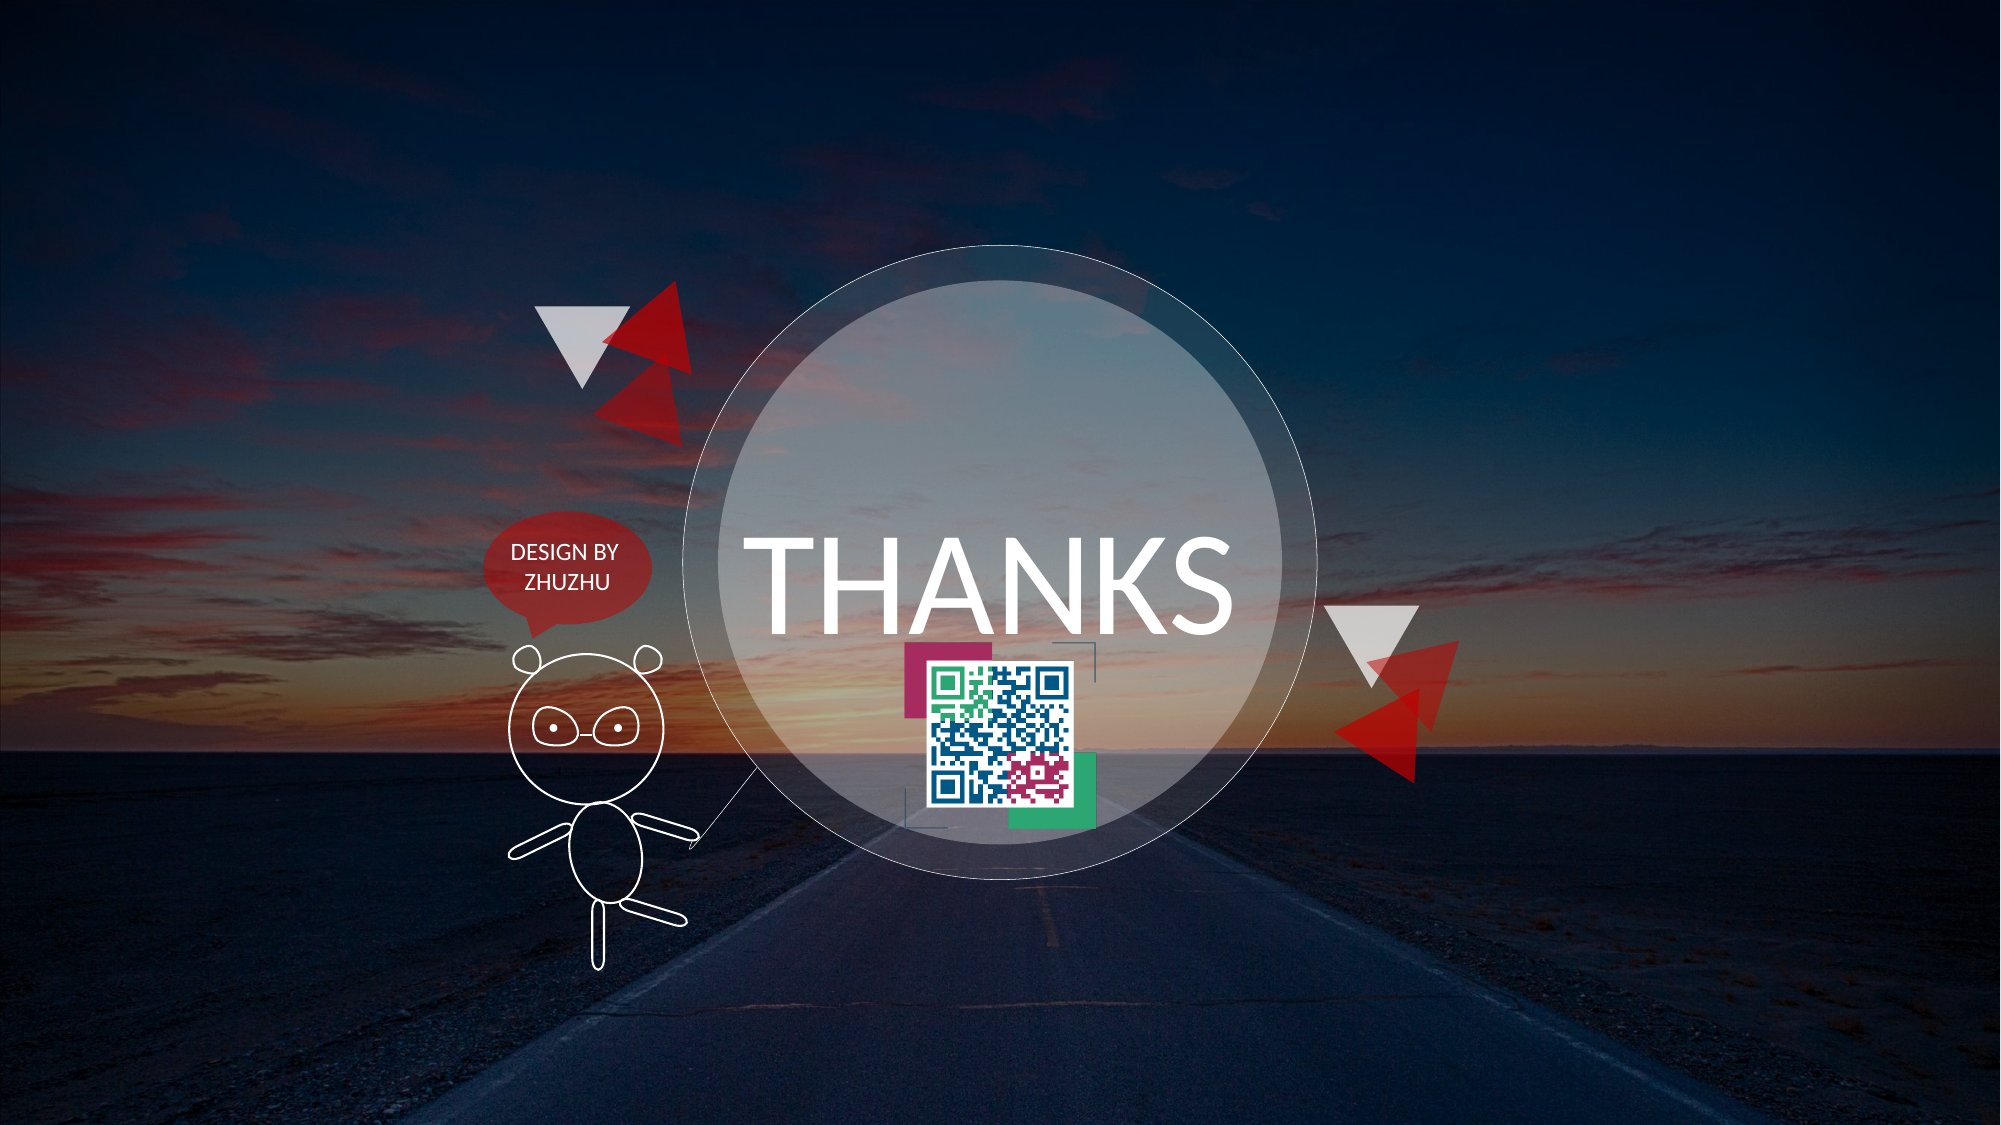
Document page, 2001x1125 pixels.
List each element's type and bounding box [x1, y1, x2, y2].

text_box [599, 278, 682, 373]
text_box [682, 245, 1318, 880]
picture [0, 0, 2001, 1125]
text_box [1321, 604, 1422, 691]
text_box [532, 305, 633, 392]
text_box [1331, 698, 1419, 786]
text_box [1364, 639, 1461, 735]
text_box [483, 511, 653, 625]
text_box [505, 646, 701, 970]
text_box [590, 351, 682, 449]
